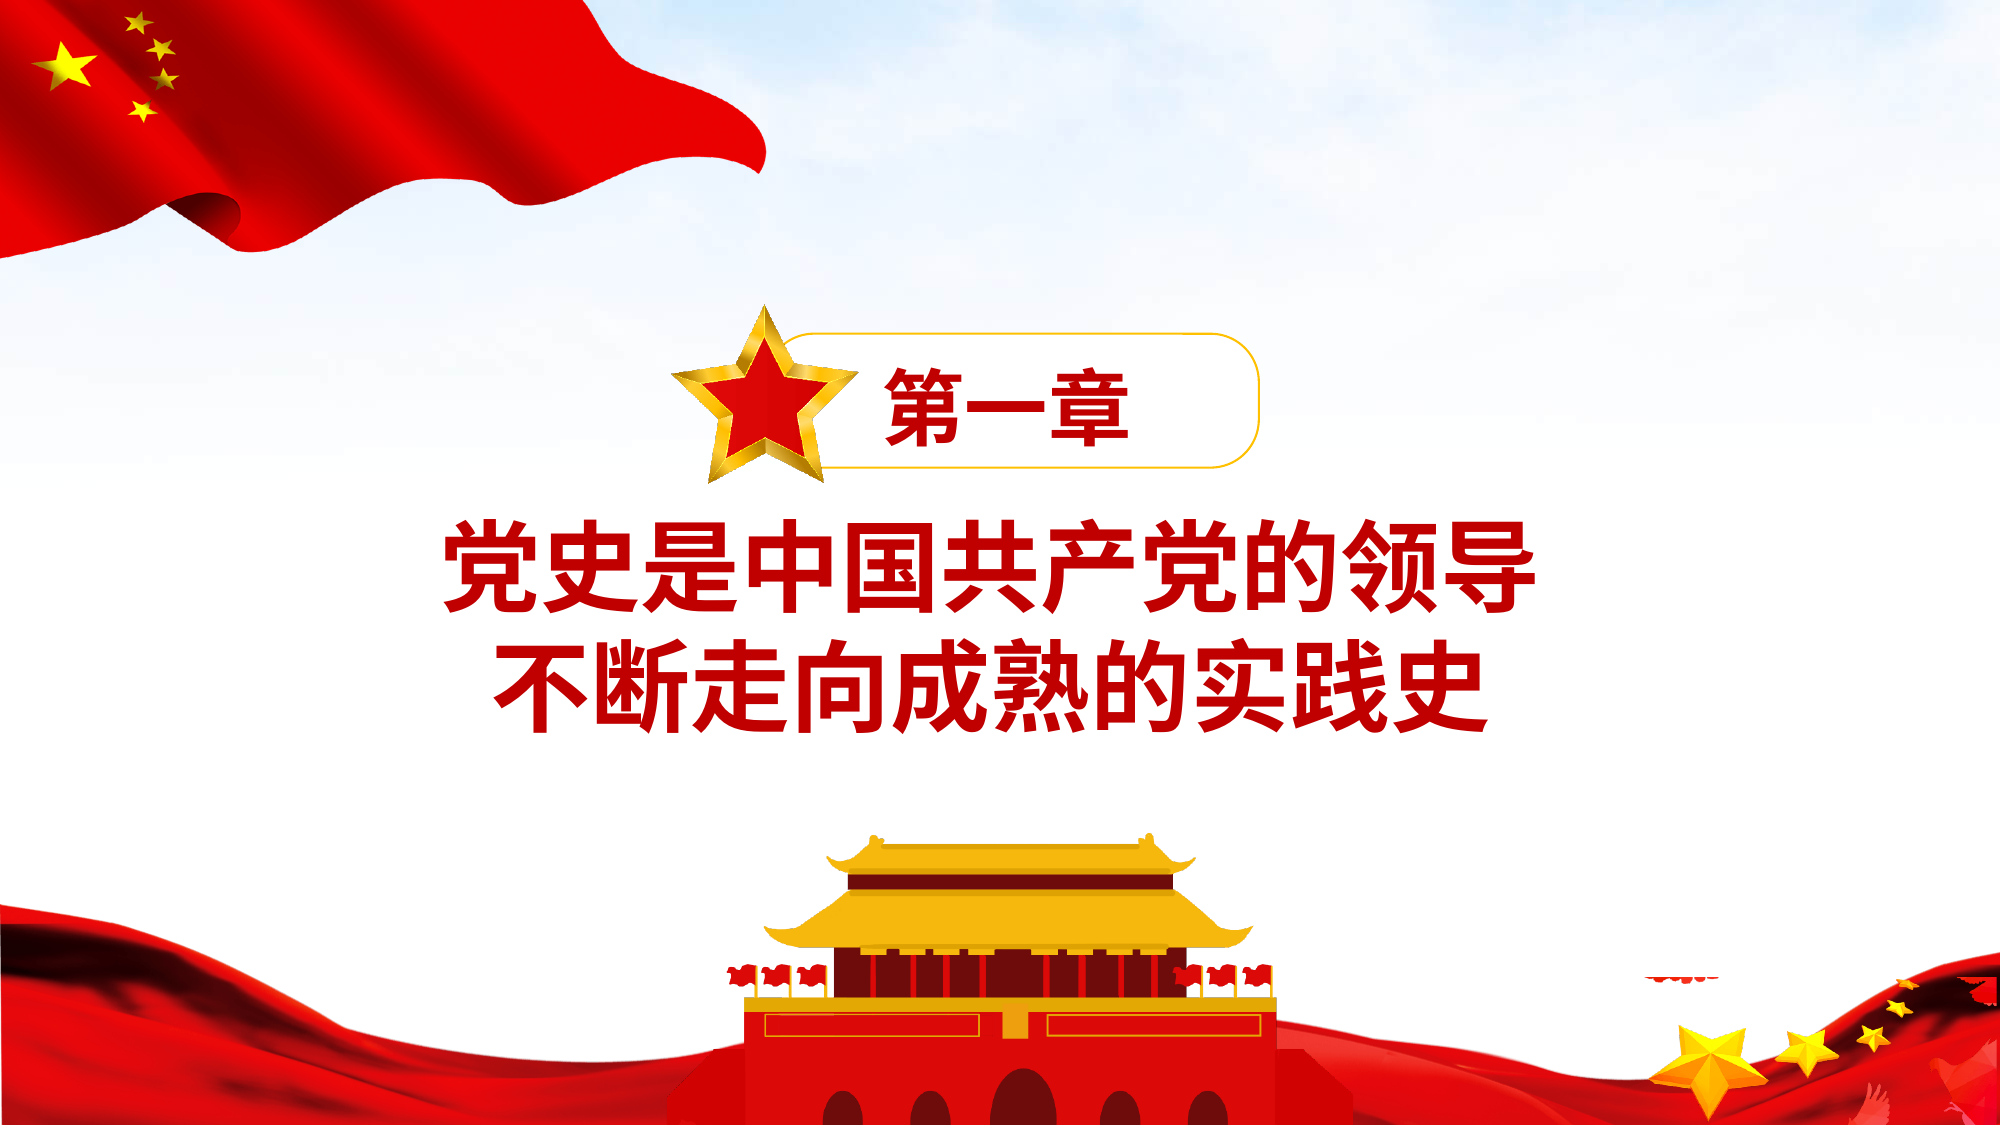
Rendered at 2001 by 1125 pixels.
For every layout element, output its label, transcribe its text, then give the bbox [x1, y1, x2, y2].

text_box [876, 333, 1380, 468]
picture [0, 0, 2000, 1125]
text_box 党史是中国共产党的领导 不断走向成熟的实践史 [252, 497, 1729, 752]
